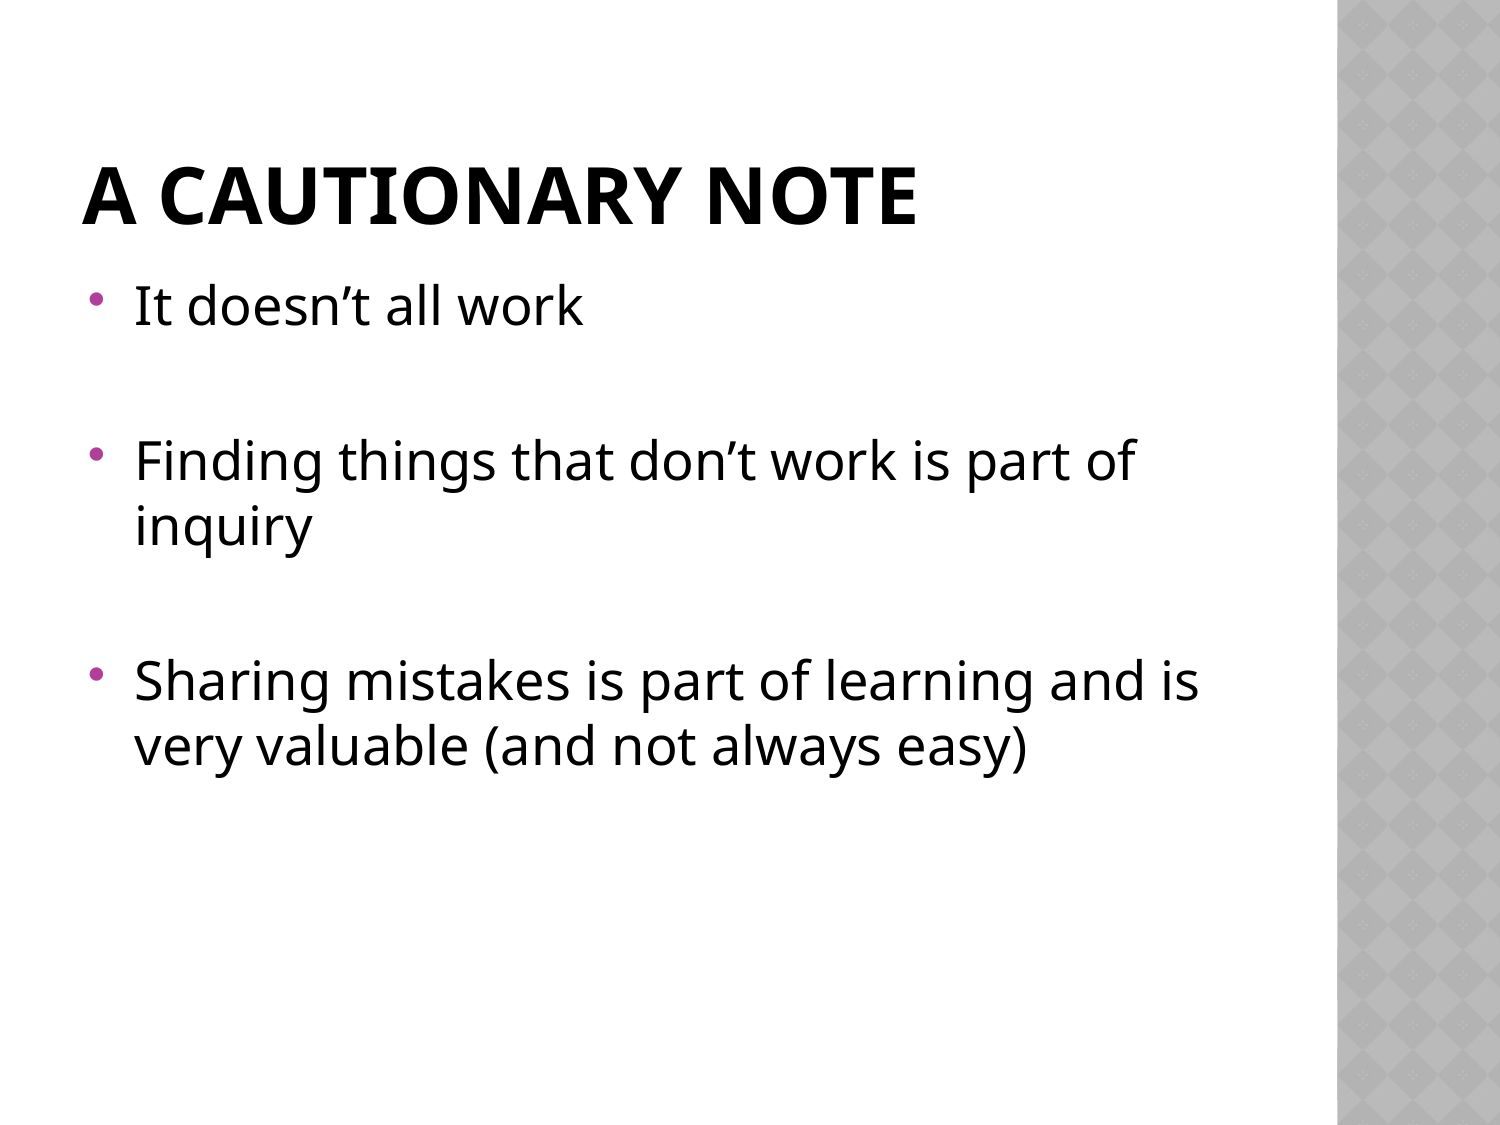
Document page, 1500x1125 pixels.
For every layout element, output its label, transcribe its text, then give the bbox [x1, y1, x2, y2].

title A cautionary note [75, 52, 1263, 240]
list It doesn’t all work Finding things that don’t work is part of inquiry Sharing mistakes is part of learning and is very valuable (and not always easy) [75, 264, 1263, 1059]
